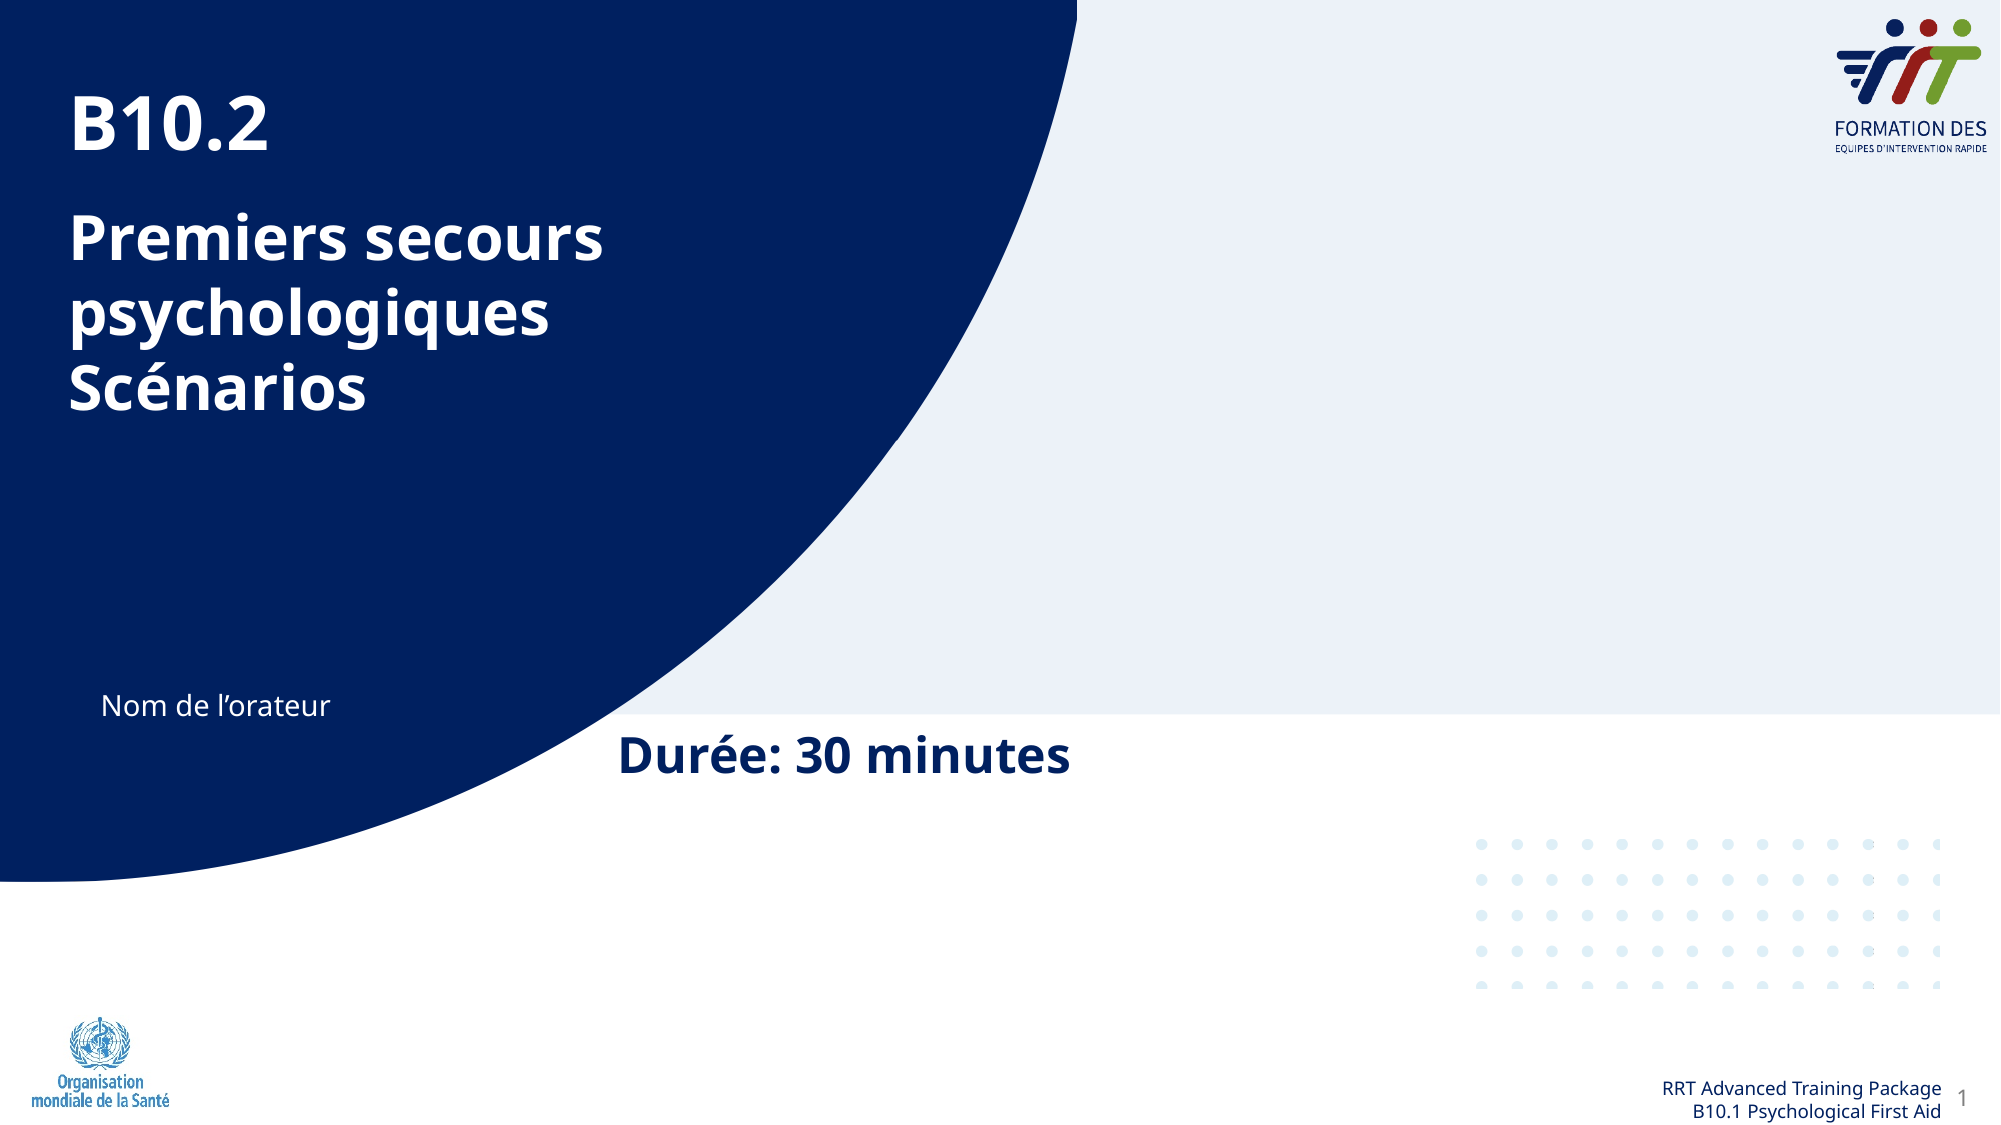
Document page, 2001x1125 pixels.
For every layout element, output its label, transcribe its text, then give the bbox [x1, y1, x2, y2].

picture [1476, 839, 1940, 989]
text_box Premiers secours psychologiques Scénarios [61, 190, 1112, 431]
picture [1835, 18, 1987, 154]
text_box B10.2 [61, 51, 311, 190]
picture [30, 1015, 170, 1108]
picture [0, 0, 1077, 882]
text_box Durée: 30 minutes [610, 716, 1079, 792]
text_box Nom de l’orateur [93, 680, 476, 730]
